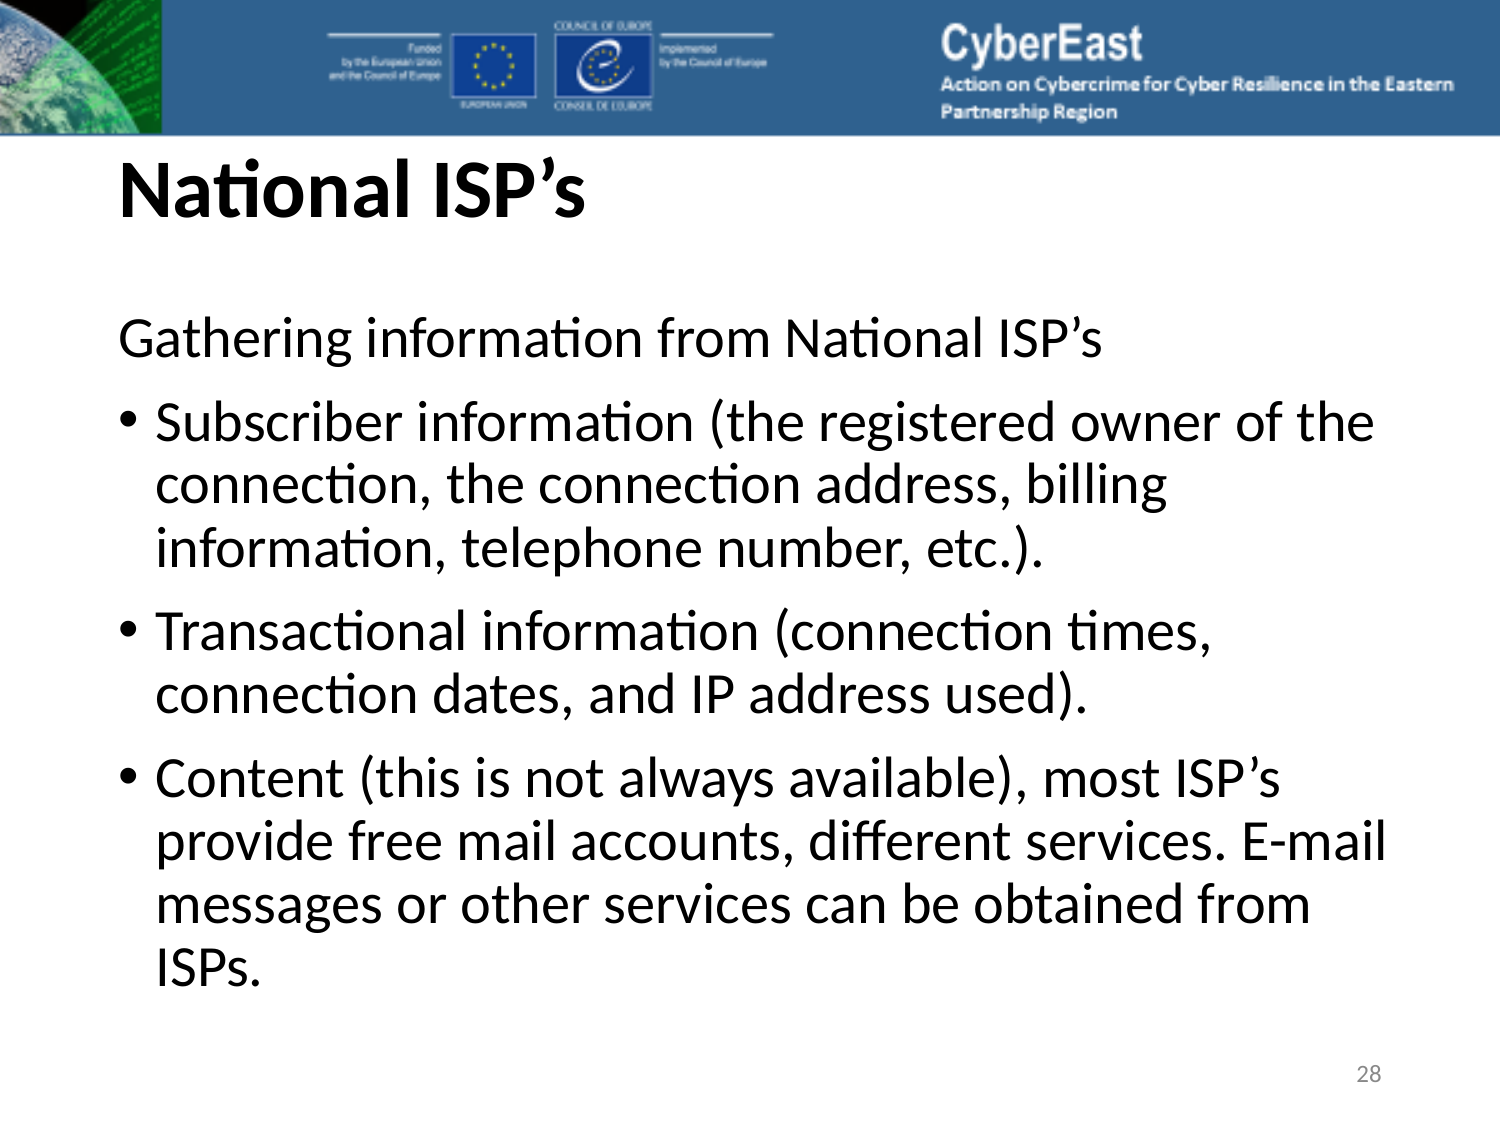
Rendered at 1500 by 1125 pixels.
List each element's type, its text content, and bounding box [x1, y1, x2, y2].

list Gathering information from National ISP’s Subscriber information (the registered owner of the connection, the connection address, billing information, telephone number, etc.). Transactional information (connection times, connection dates, and IP address used). Content (this is not always available), most ISP’s provide free mail accounts, different services. E-mail messages or other services can be obtained from ISPs. [103, 299, 1417, 1079]
title National ISP’s [103, 82, 1397, 299]
picture [0, 0, 1500, 1125]
slide_number 28 [1059, 1042, 1397, 1103]
